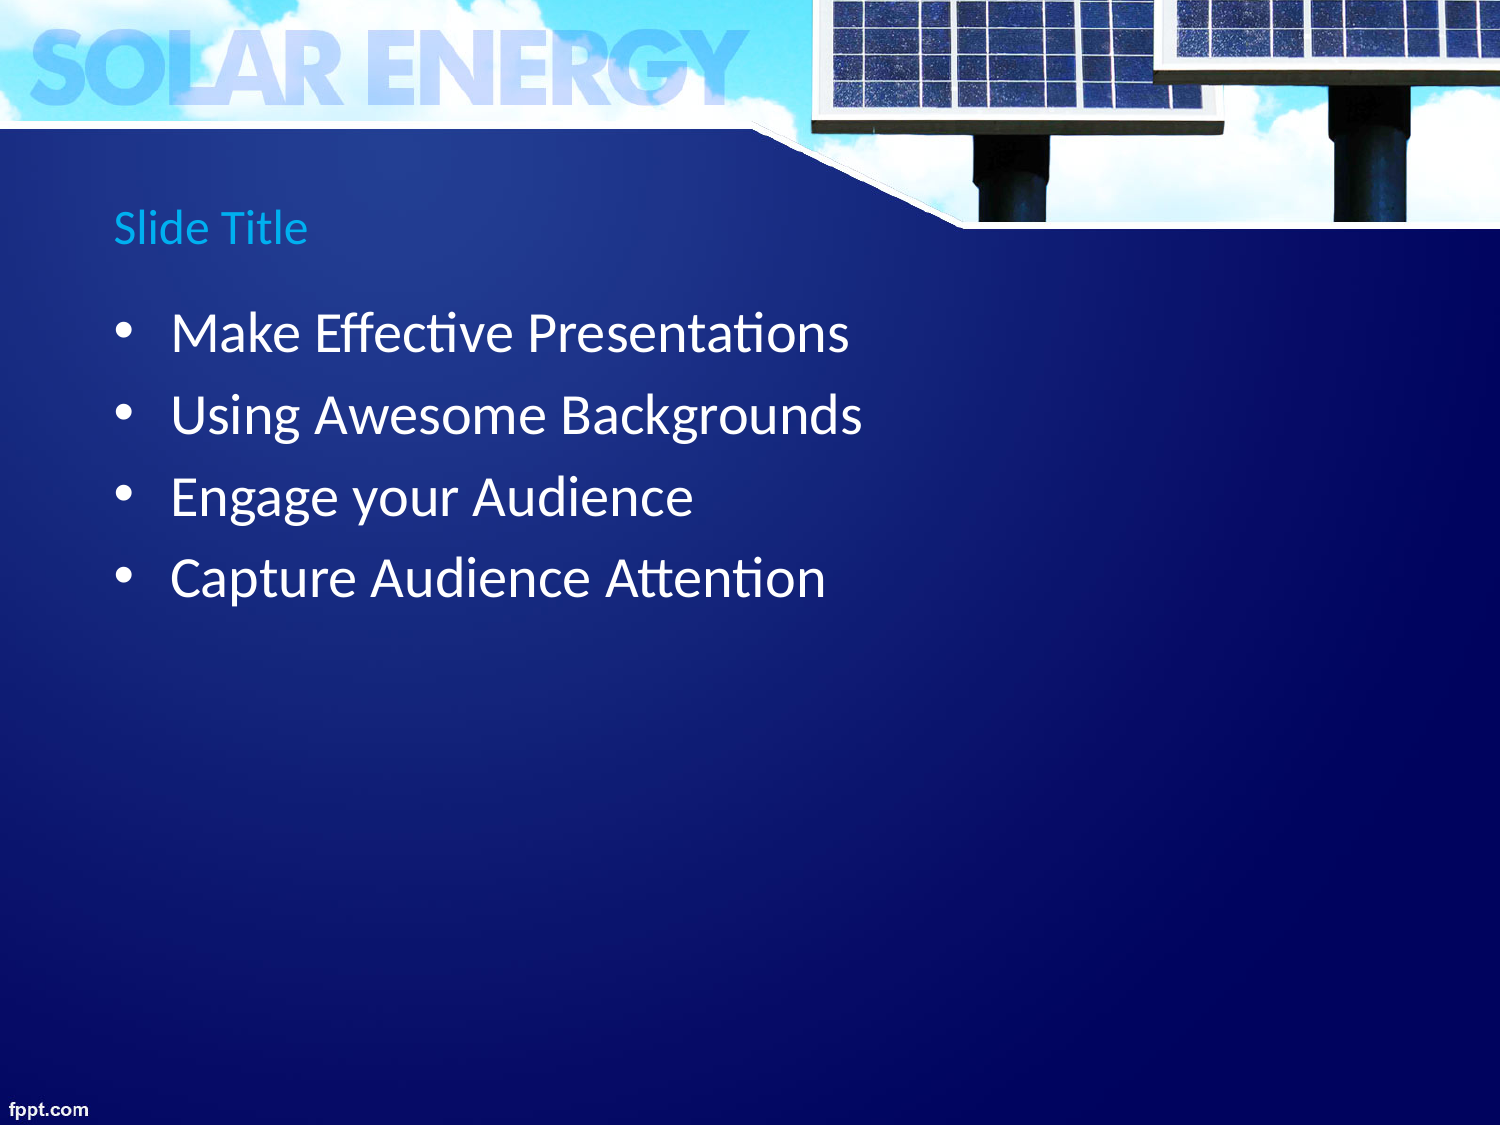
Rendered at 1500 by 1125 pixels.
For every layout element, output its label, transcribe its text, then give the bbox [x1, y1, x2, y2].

picture [0, 0, 1500, 1125]
title Slide Title [98, 186, 1452, 262]
list Make Effective Presentations Using Awesome Backgrounds Engage your Audience Capture Audience Attention [98, 286, 1452, 1014]
